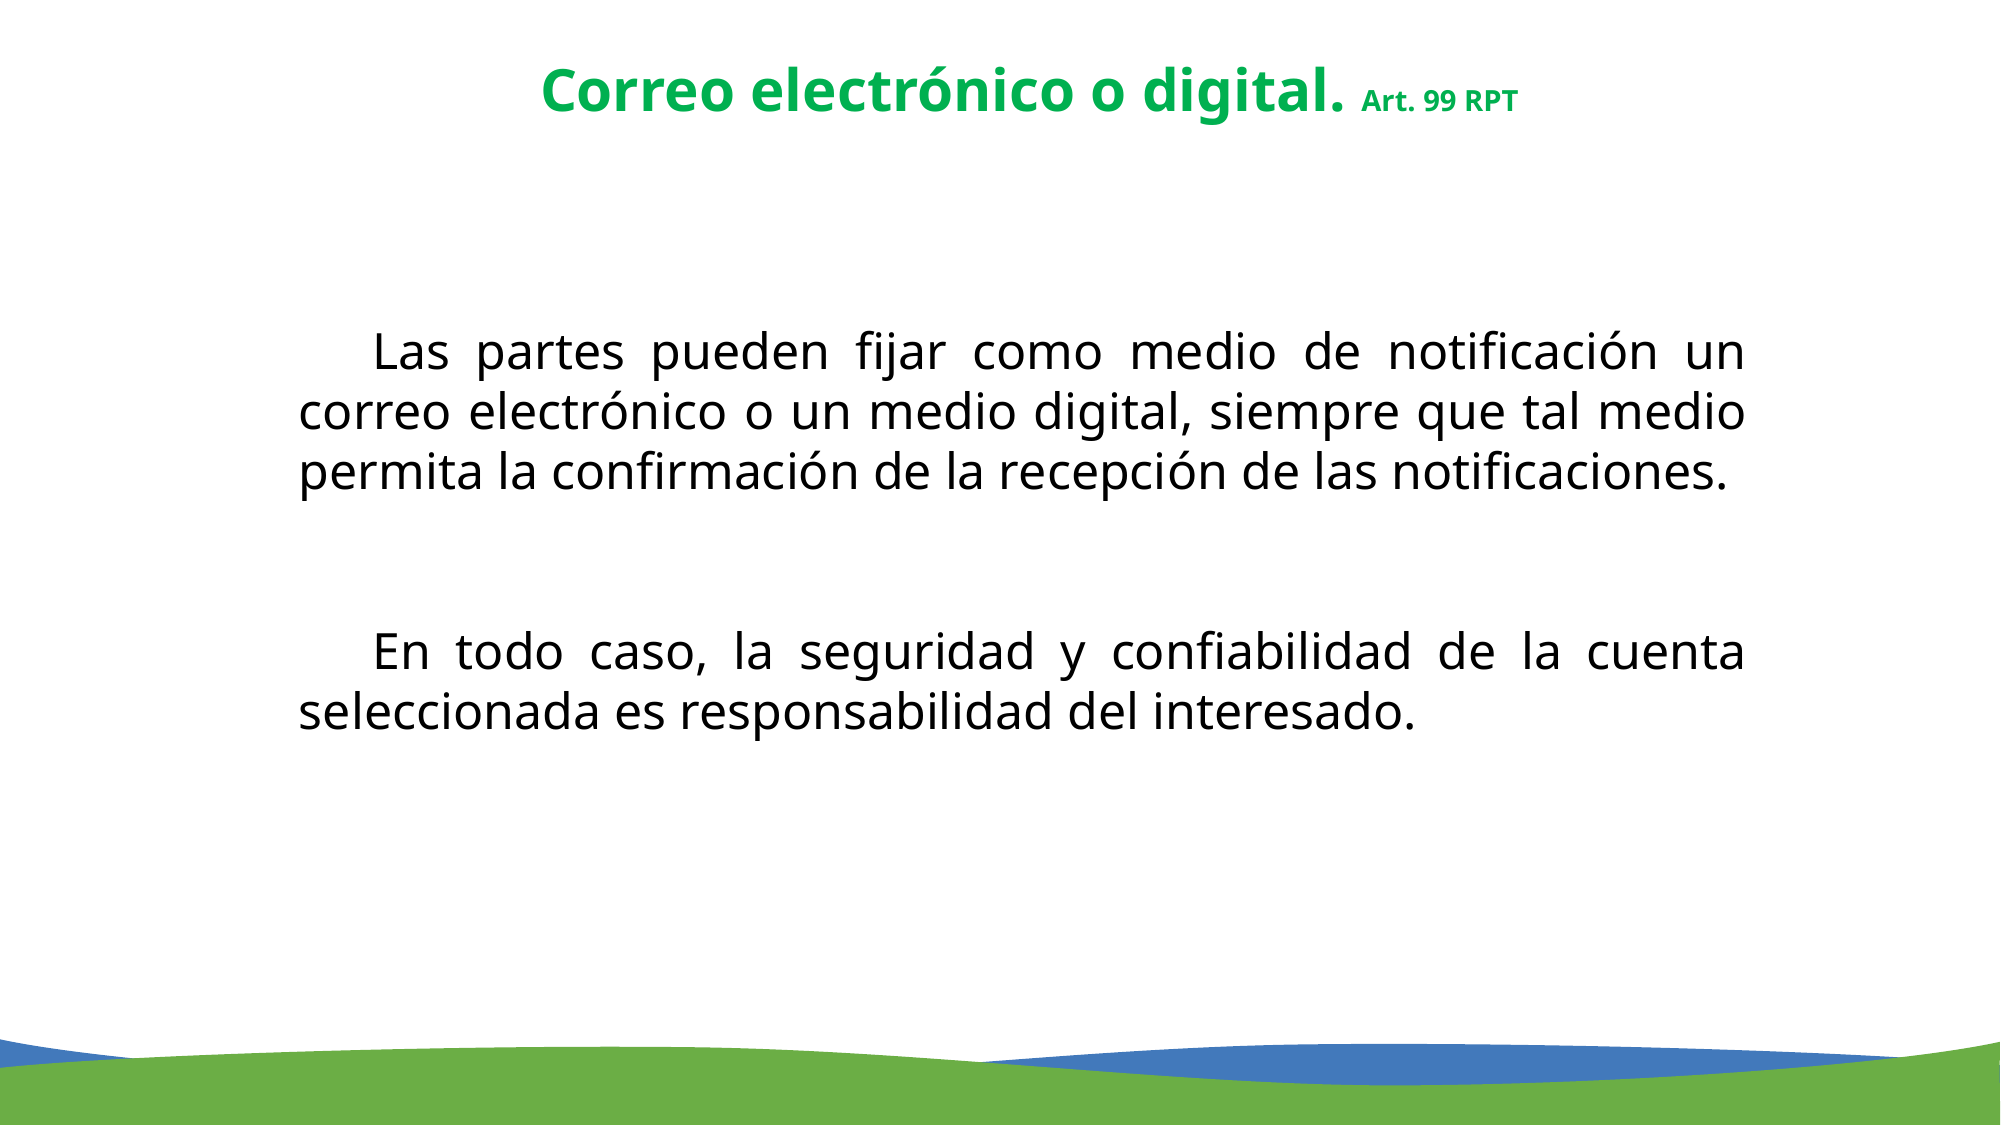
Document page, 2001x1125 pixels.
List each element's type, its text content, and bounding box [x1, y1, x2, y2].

text_box Las partes pueden fijar como medio de notificación un correo electrónico o un medio digital, siempre que tal medio permita la confirmación de la recepción de las notificaciones. En todo caso, la seguridad y confiabilidad de la cuenta seleccionada es responsabilidad del interesado. [284, 251, 1763, 787]
title Correo electrónico o digital. Art. 99 RPT [525, 40, 1605, 145]
